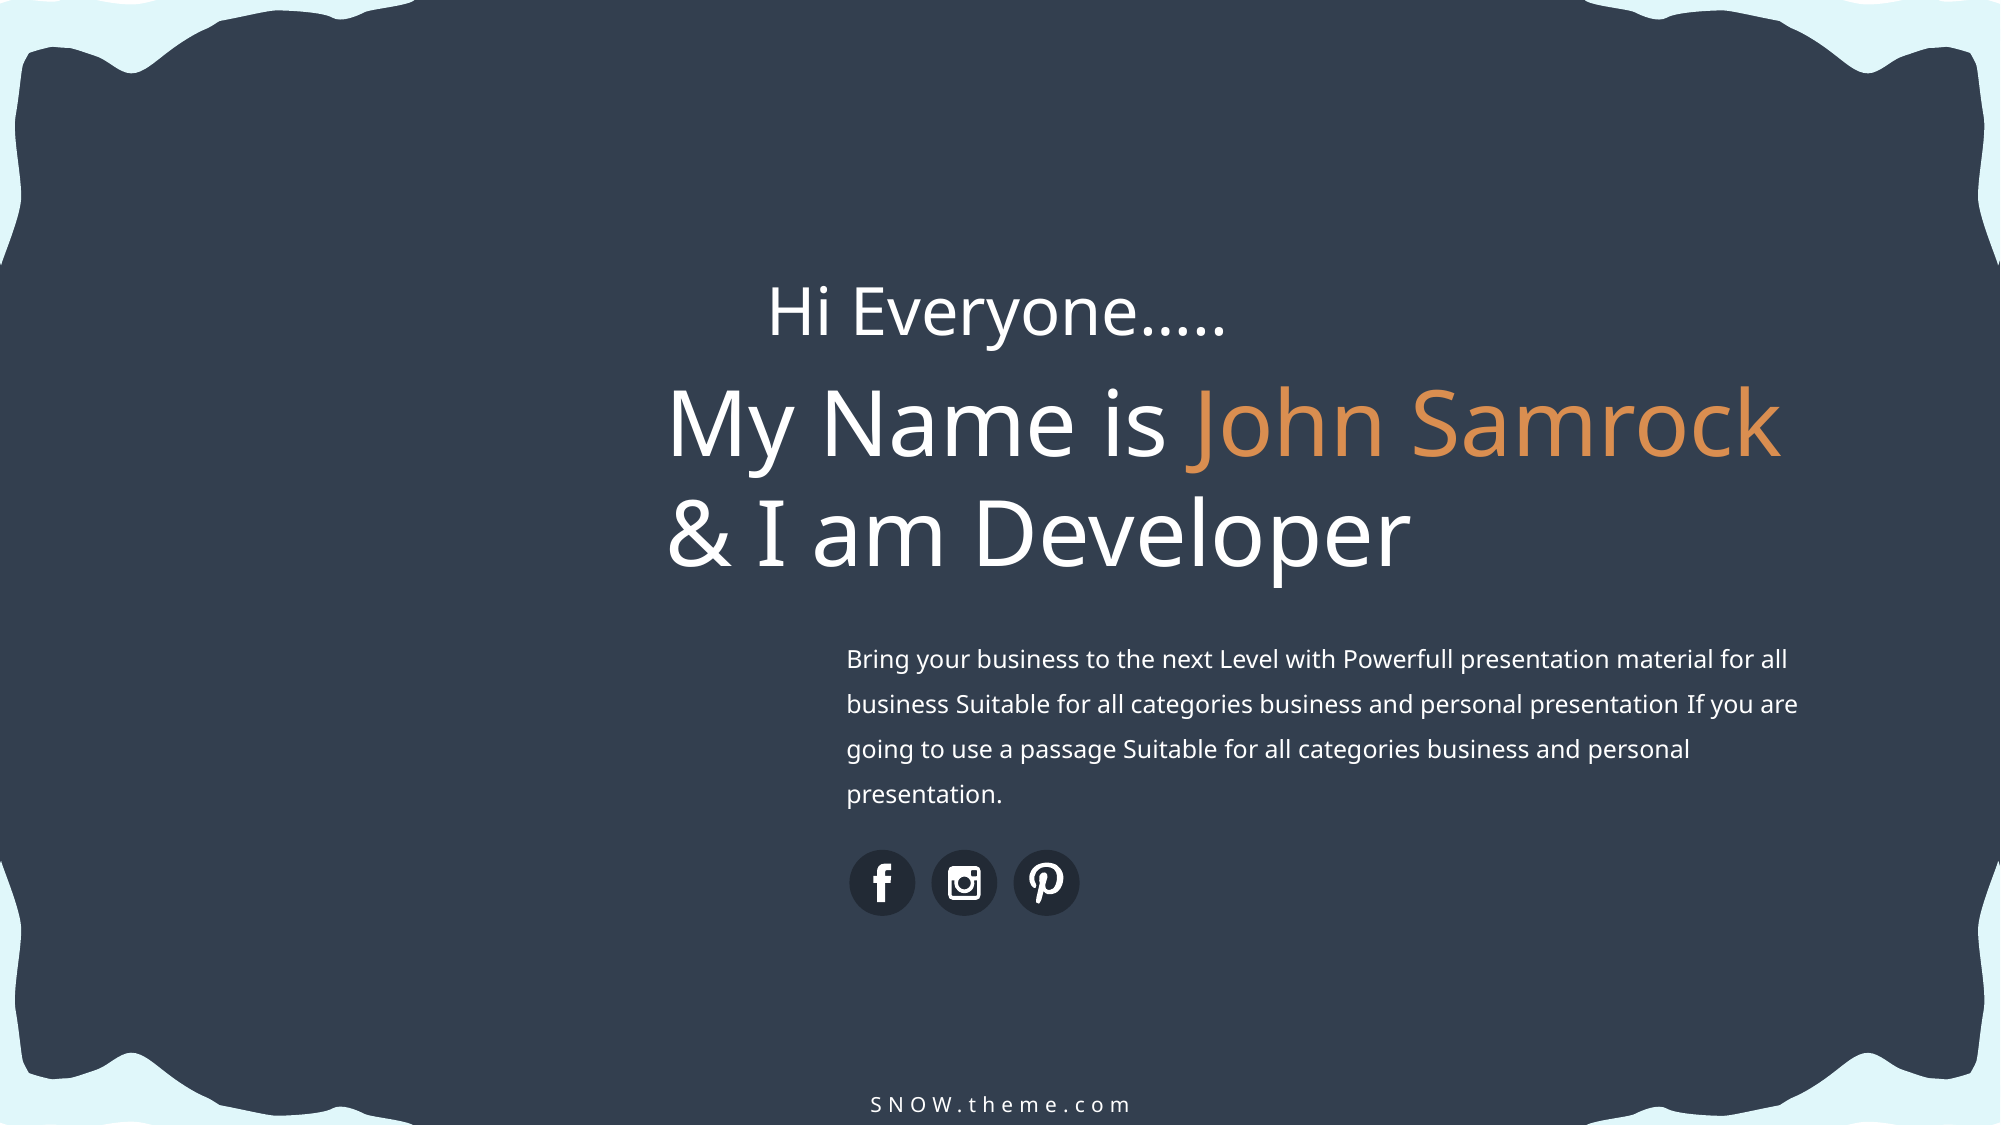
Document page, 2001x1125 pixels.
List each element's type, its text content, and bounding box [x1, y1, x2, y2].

text_box My Name is John Samrock & I am Developer [650, 356, 1798, 592]
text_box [849, 849, 916, 916]
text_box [1013, 849, 1080, 916]
text_box Hi Everyone….. [751, 261, 1244, 356]
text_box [931, 849, 998, 916]
text_box Bring your business to the next Level with Powerfull presentation material for all business Suitable for all categories business and personal presentation If you are going to use a passage Suitable for all categories business and personal presentation. [831, 621, 1862, 816]
